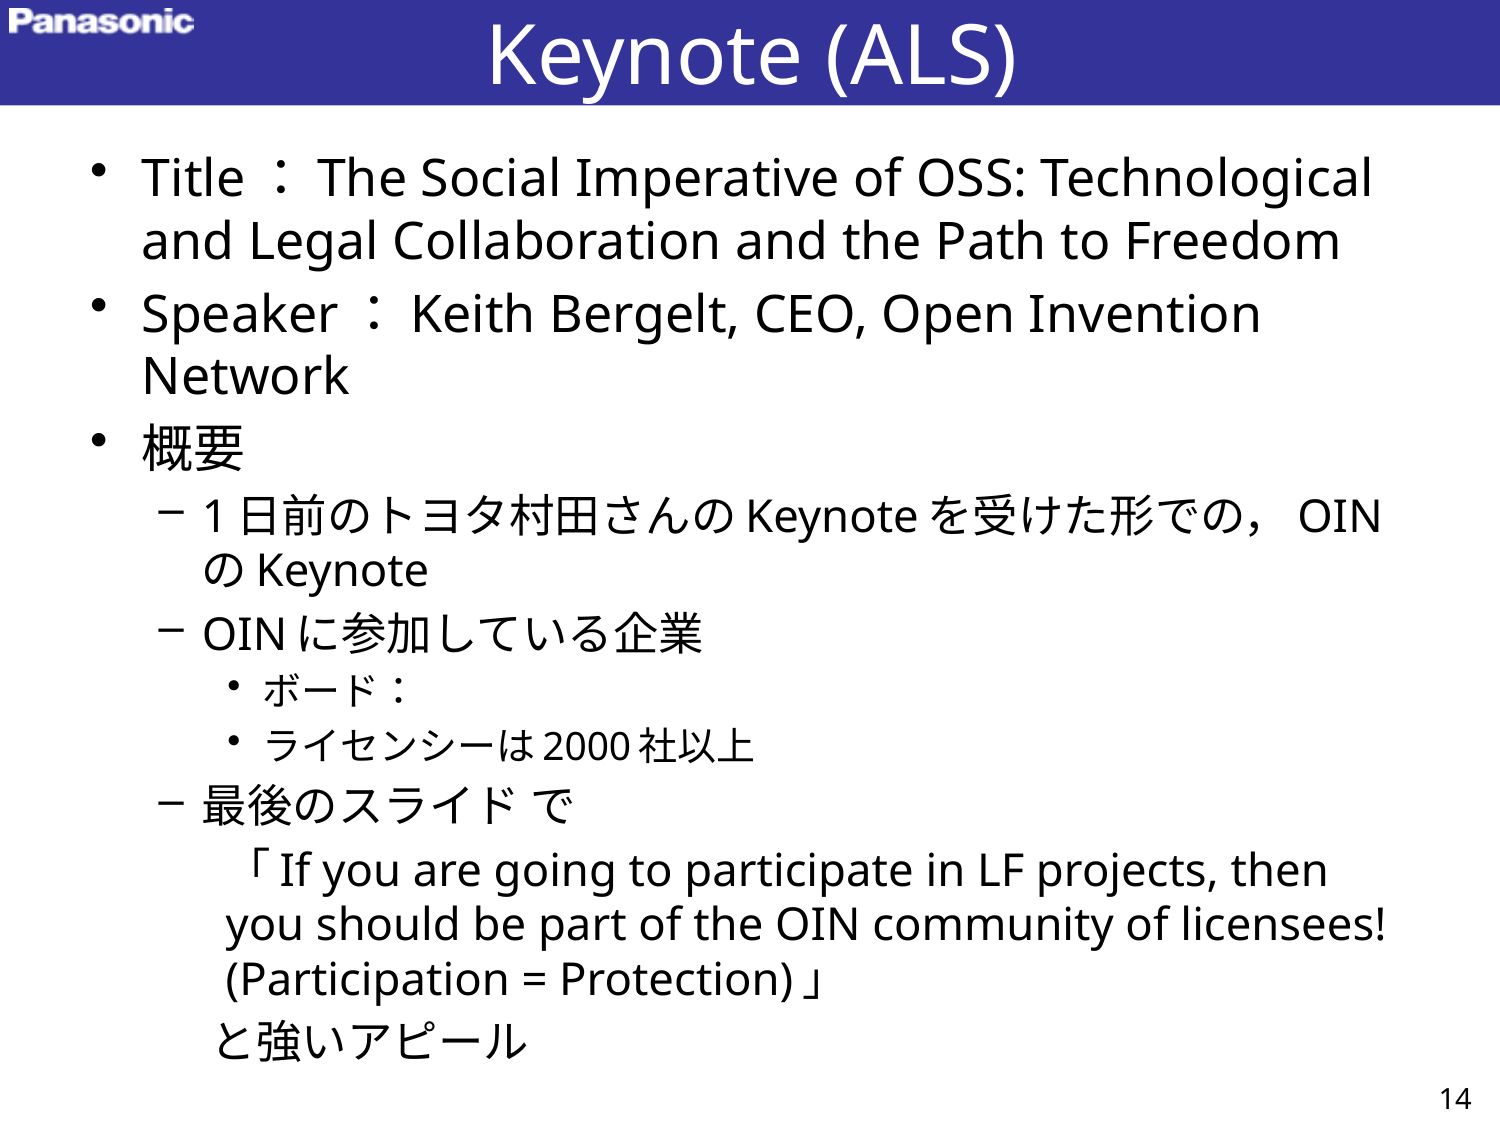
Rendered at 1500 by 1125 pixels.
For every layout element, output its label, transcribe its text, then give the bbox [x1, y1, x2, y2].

title Keynote (ALS) [76, 0, 1427, 102]
picture [9, 8, 76, 37]
slide_number 14 [1136, 1072, 1487, 1122]
list Title：The Social Imperative of OSS: Technological and Legal Collaboration and the Path to Freedom Speaker：Keith Bergelt, CEO, Open Invention Network 概要 1日前のトヨタ村田さんのKeynoteを受けた形での，OINのKeynote OINに参加している企業 ボード： ライセンシーは2000社以上 最後のスライド で 「If you are going to participate in LF projects, then you should be part of the OIN community of licensees! (Participation = Protection)」 と強いアピール [75, 137, 1425, 1083]
